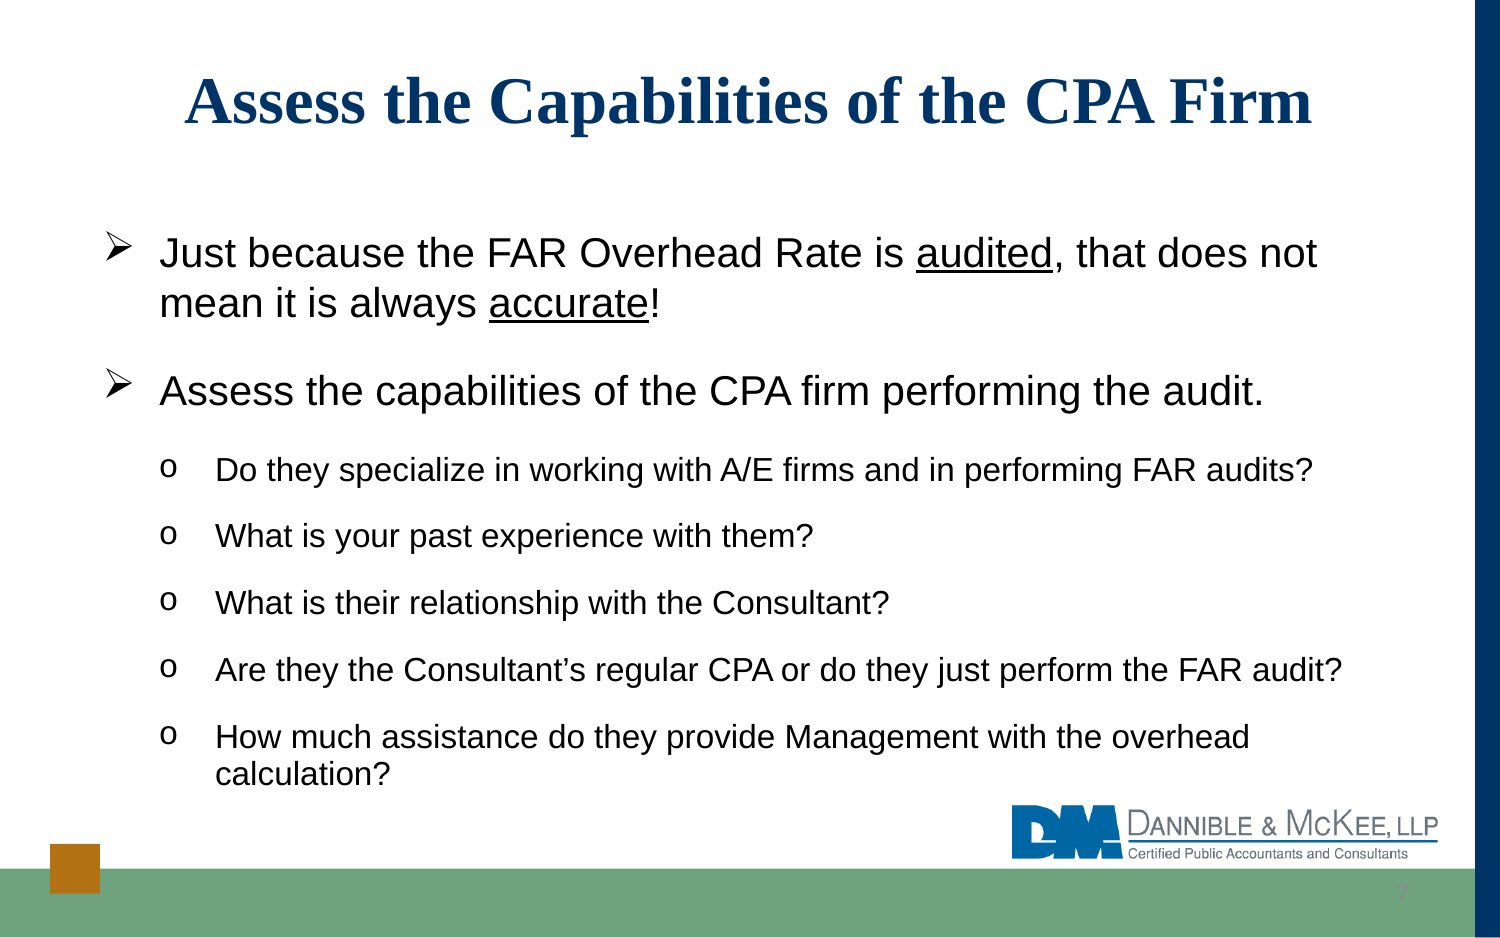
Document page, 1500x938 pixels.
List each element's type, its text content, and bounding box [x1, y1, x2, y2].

title Assess the Capabilities of the CPA Firm [112, 56, 1388, 218]
list Just because the FAR Overhead Rate is audited, that does not mean it is always accurate! Assess the capabilities of the CPA firm performing the audit. Do they specialize in working with A/E firms and in performing FAR audits? What is your past experience with them? What is their relationship with the Consultant? Are they the Consultant’s regular CPA or do they just perform the FAR audit? How much assistance do they provide Management with the overhead calculation? [87, 218, 1438, 794]
picture [1012, 805, 1438, 859]
slide_number 7 [1074, 868, 1425, 919]
